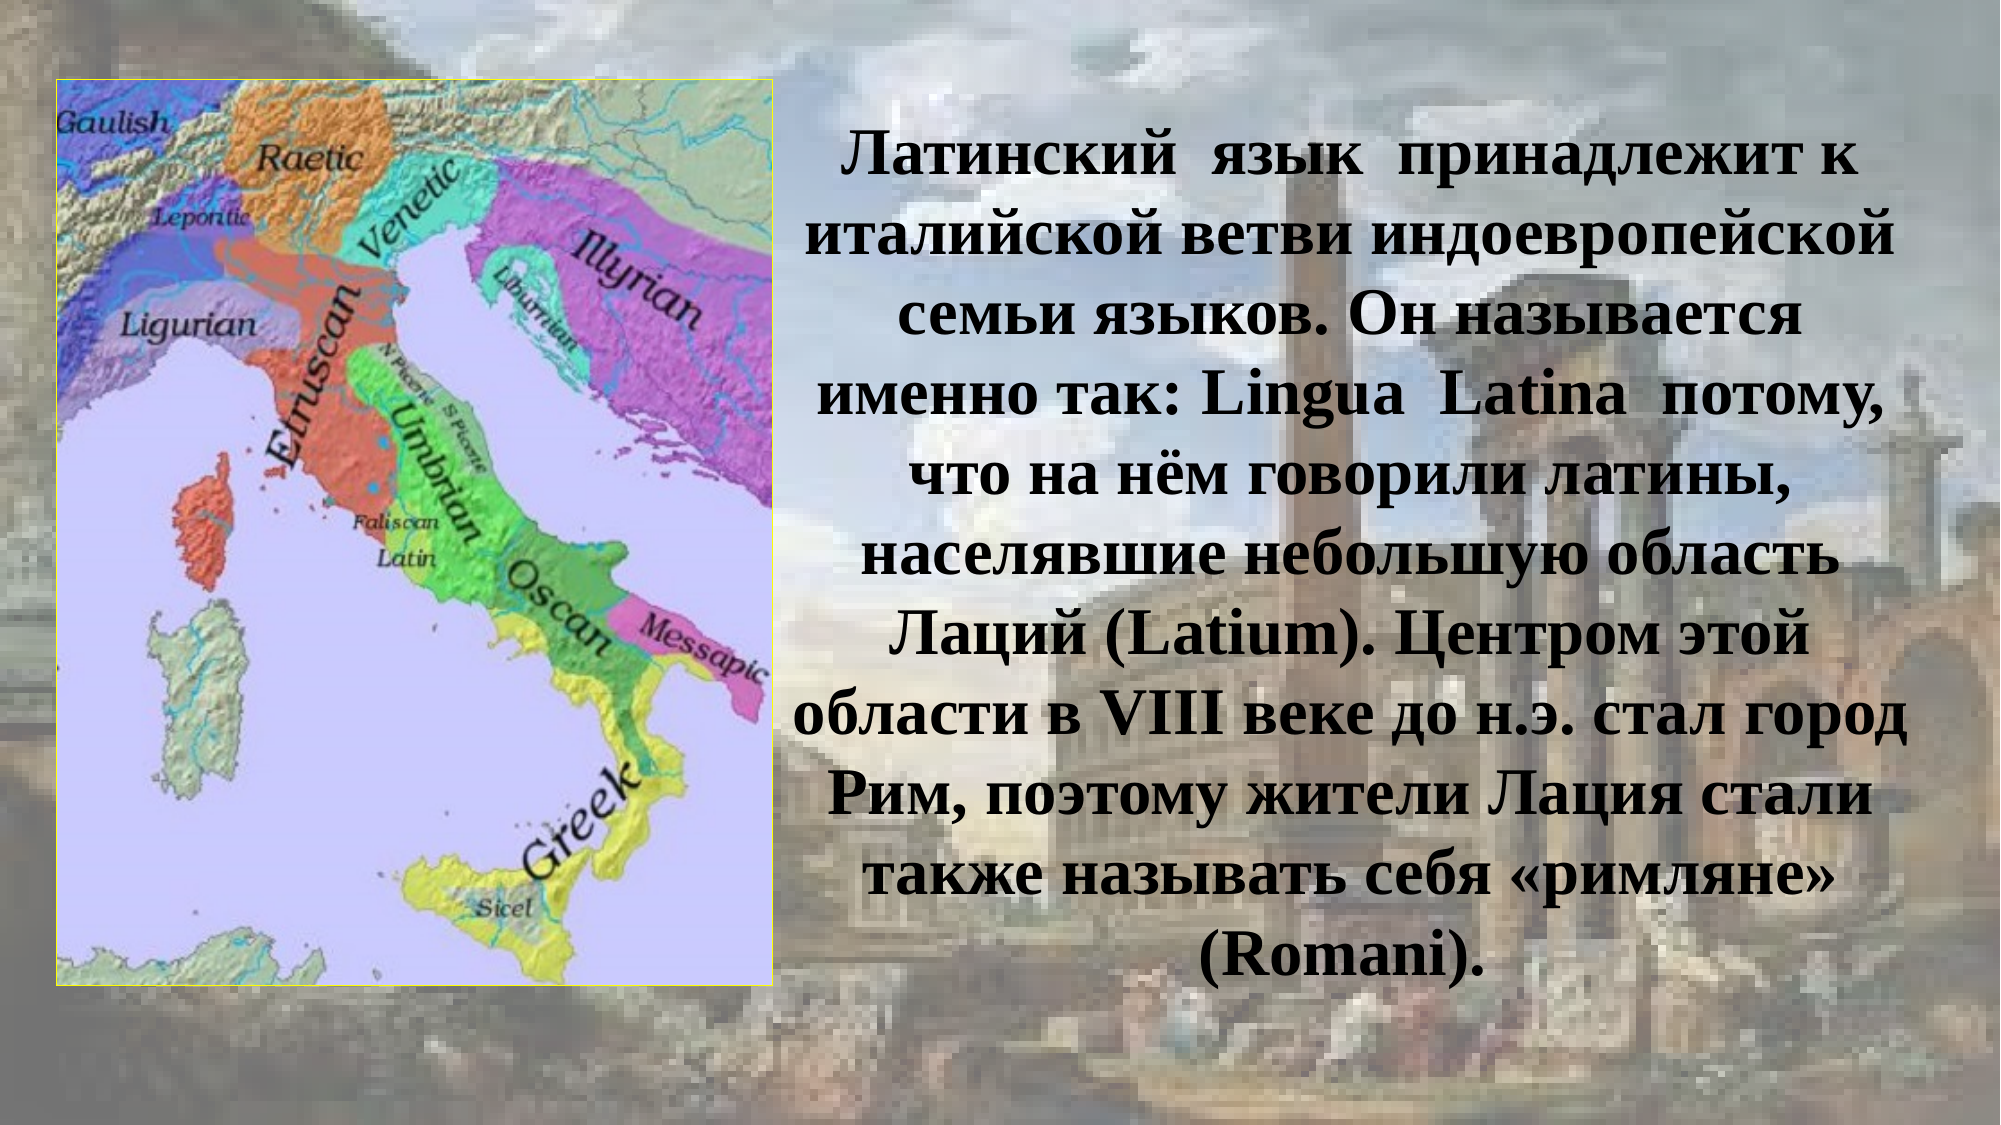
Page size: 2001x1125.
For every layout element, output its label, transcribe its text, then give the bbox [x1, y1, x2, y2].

picture [55, 78, 774, 986]
title Латинский язык принадлежит к италийской ветви индоевропейской семьи языков. Он называется именно так: Lingua Latina потому, что на нём говорили латины, населявшие небольшую область Лаций (Latium). Центром этой области в VIII веке до н.э. стал город Рим, поэтому жители Лация стали также называть себя «римляне» (Romani). [772, 47, 1930, 1048]
